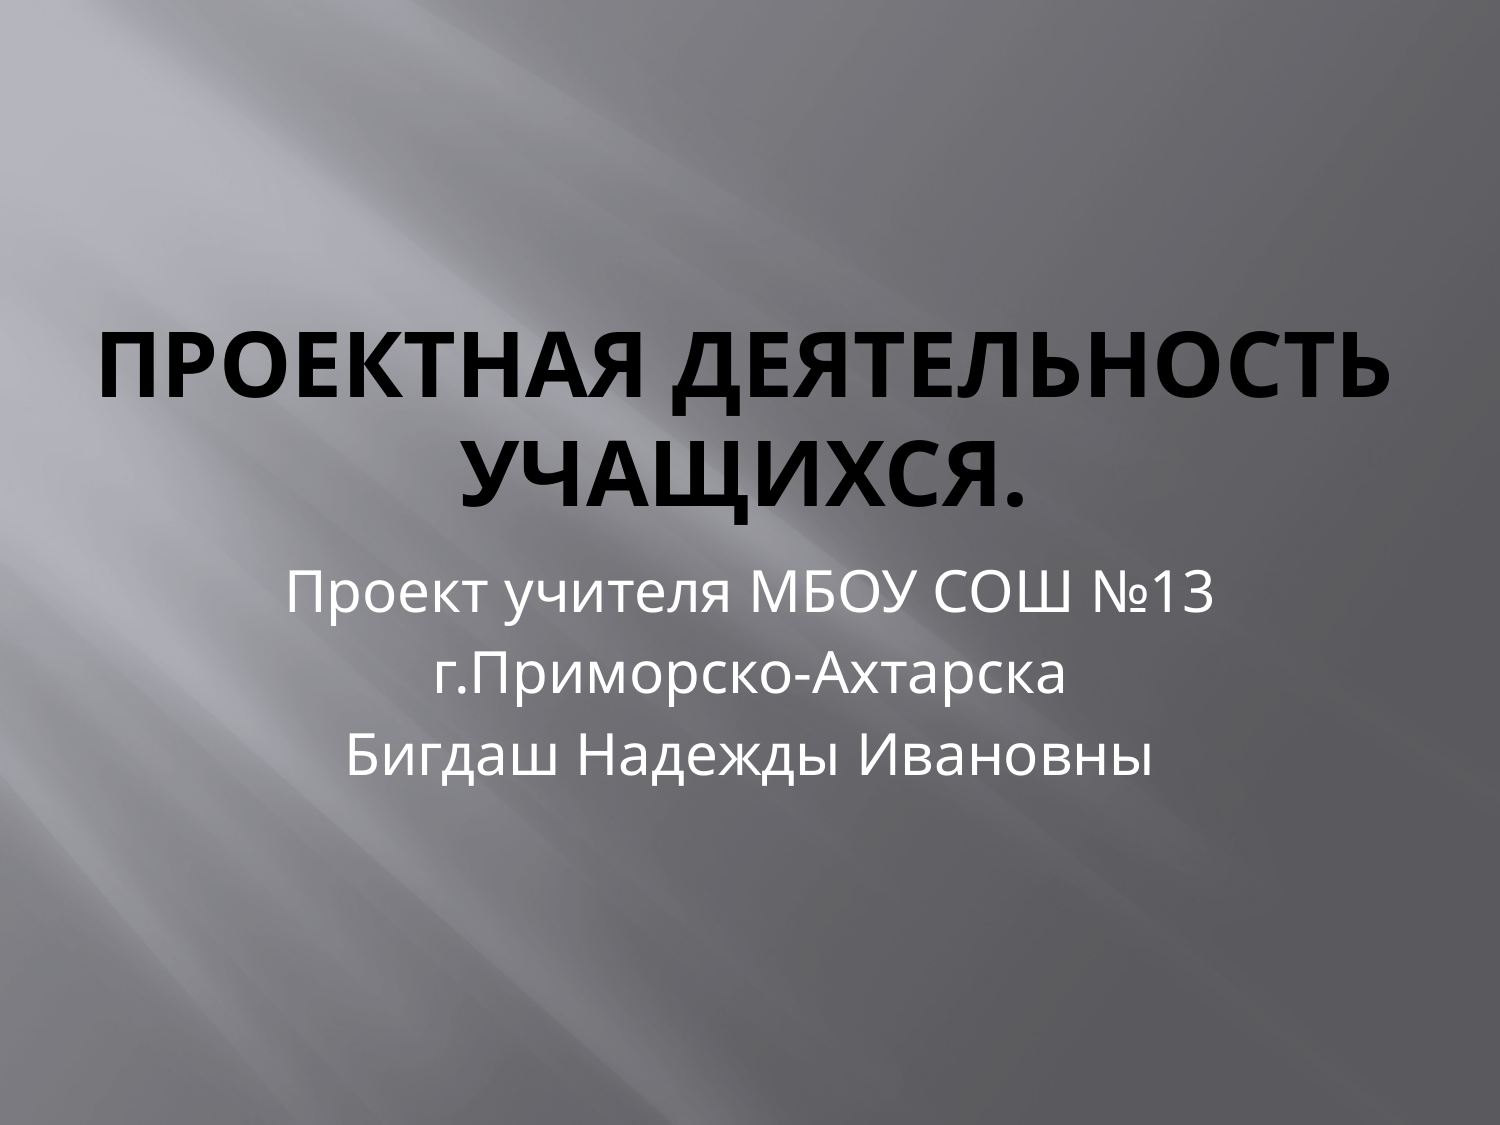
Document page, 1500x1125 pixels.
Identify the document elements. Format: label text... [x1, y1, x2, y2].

title Проектная деятельность учащихся. [69, 224, 1420, 525]
subtitle Проект учителя МБОУ СОШ №13 г.Приморско-Ахтарска Бигдаш Надежды Ивановны [225, 546, 1275, 834]
